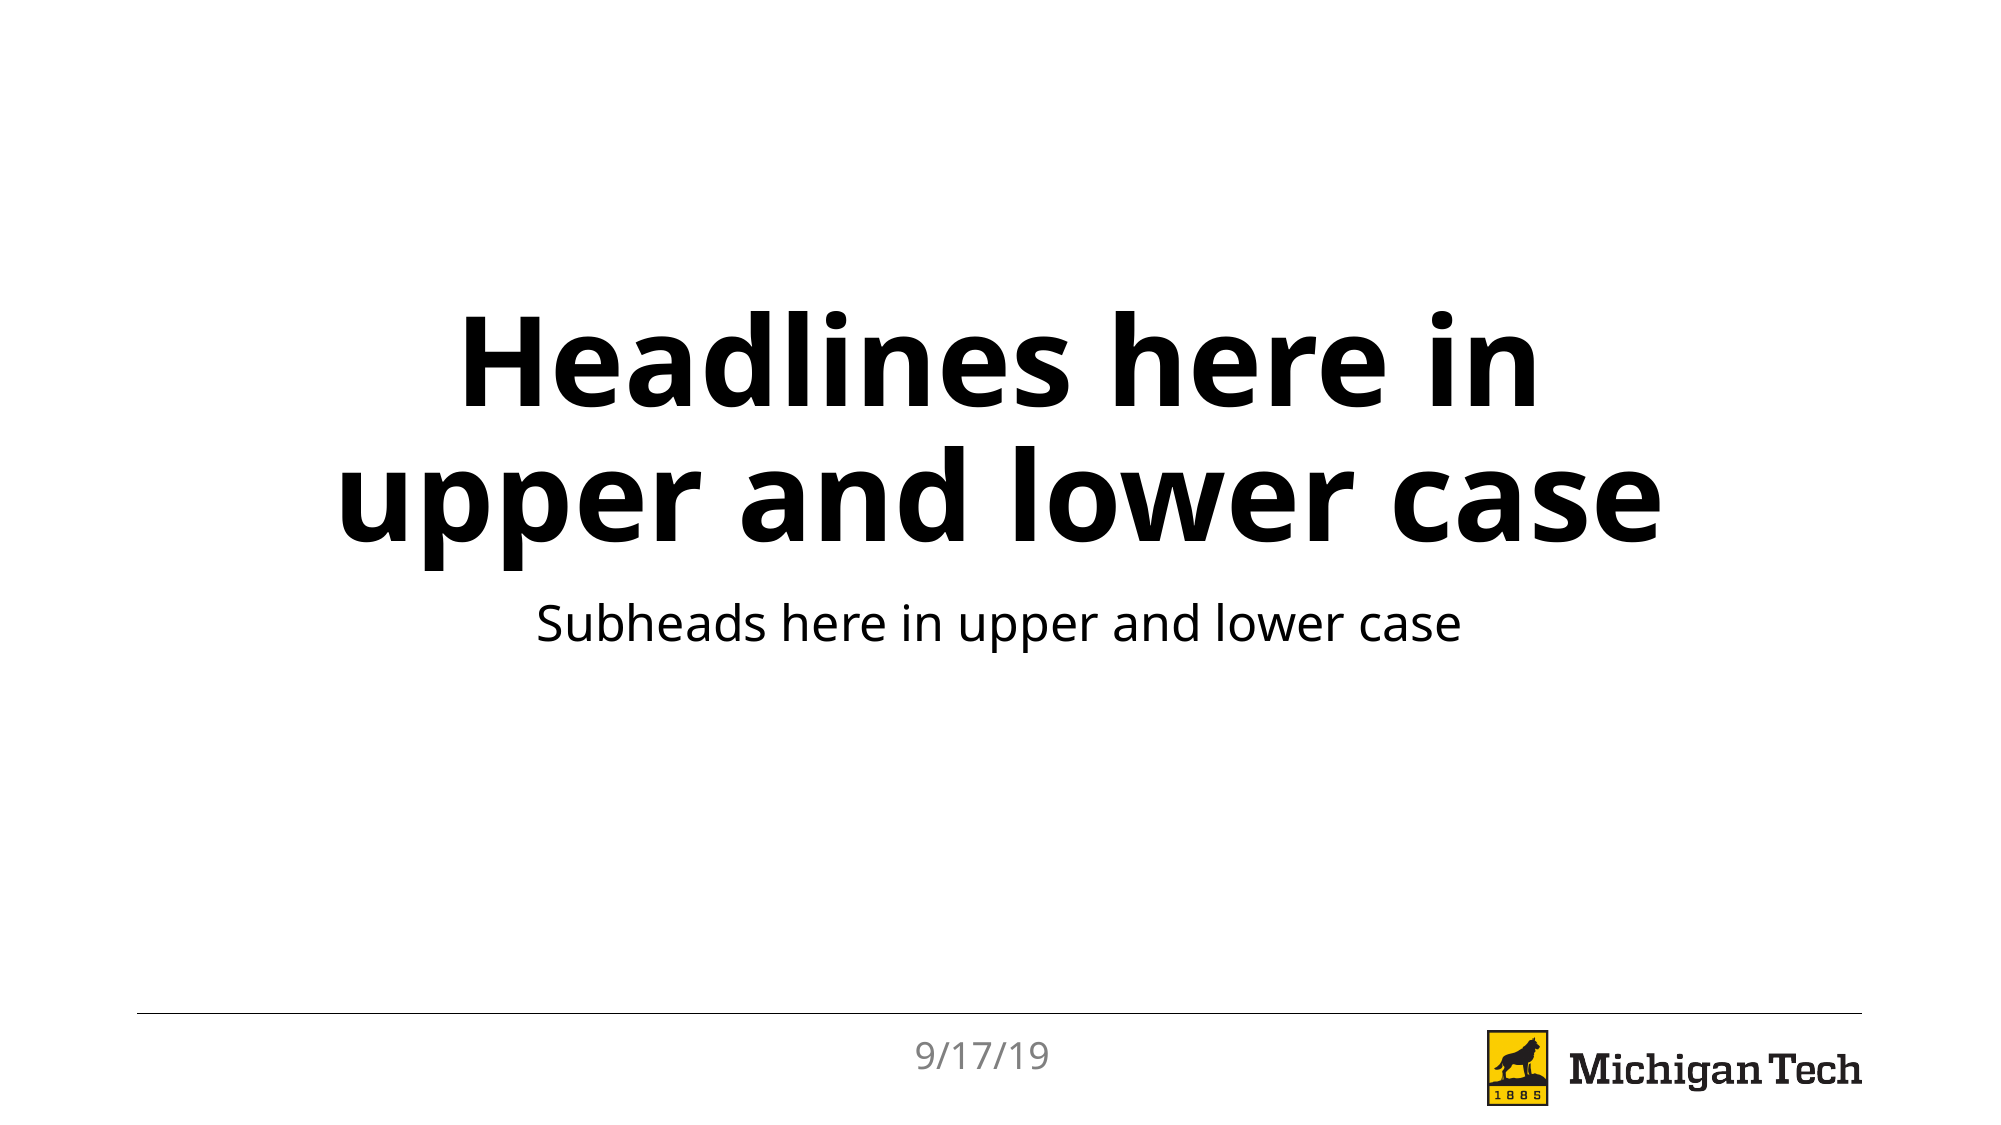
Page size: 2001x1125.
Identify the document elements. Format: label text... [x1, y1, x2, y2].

subtitle Subheads here in upper and lower case [249, 590, 1750, 863]
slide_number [757, 1024, 1208, 1085]
title Headlines here in upper and lower case [249, 184, 1750, 576]
picture [1487, 1030, 1862, 1106]
